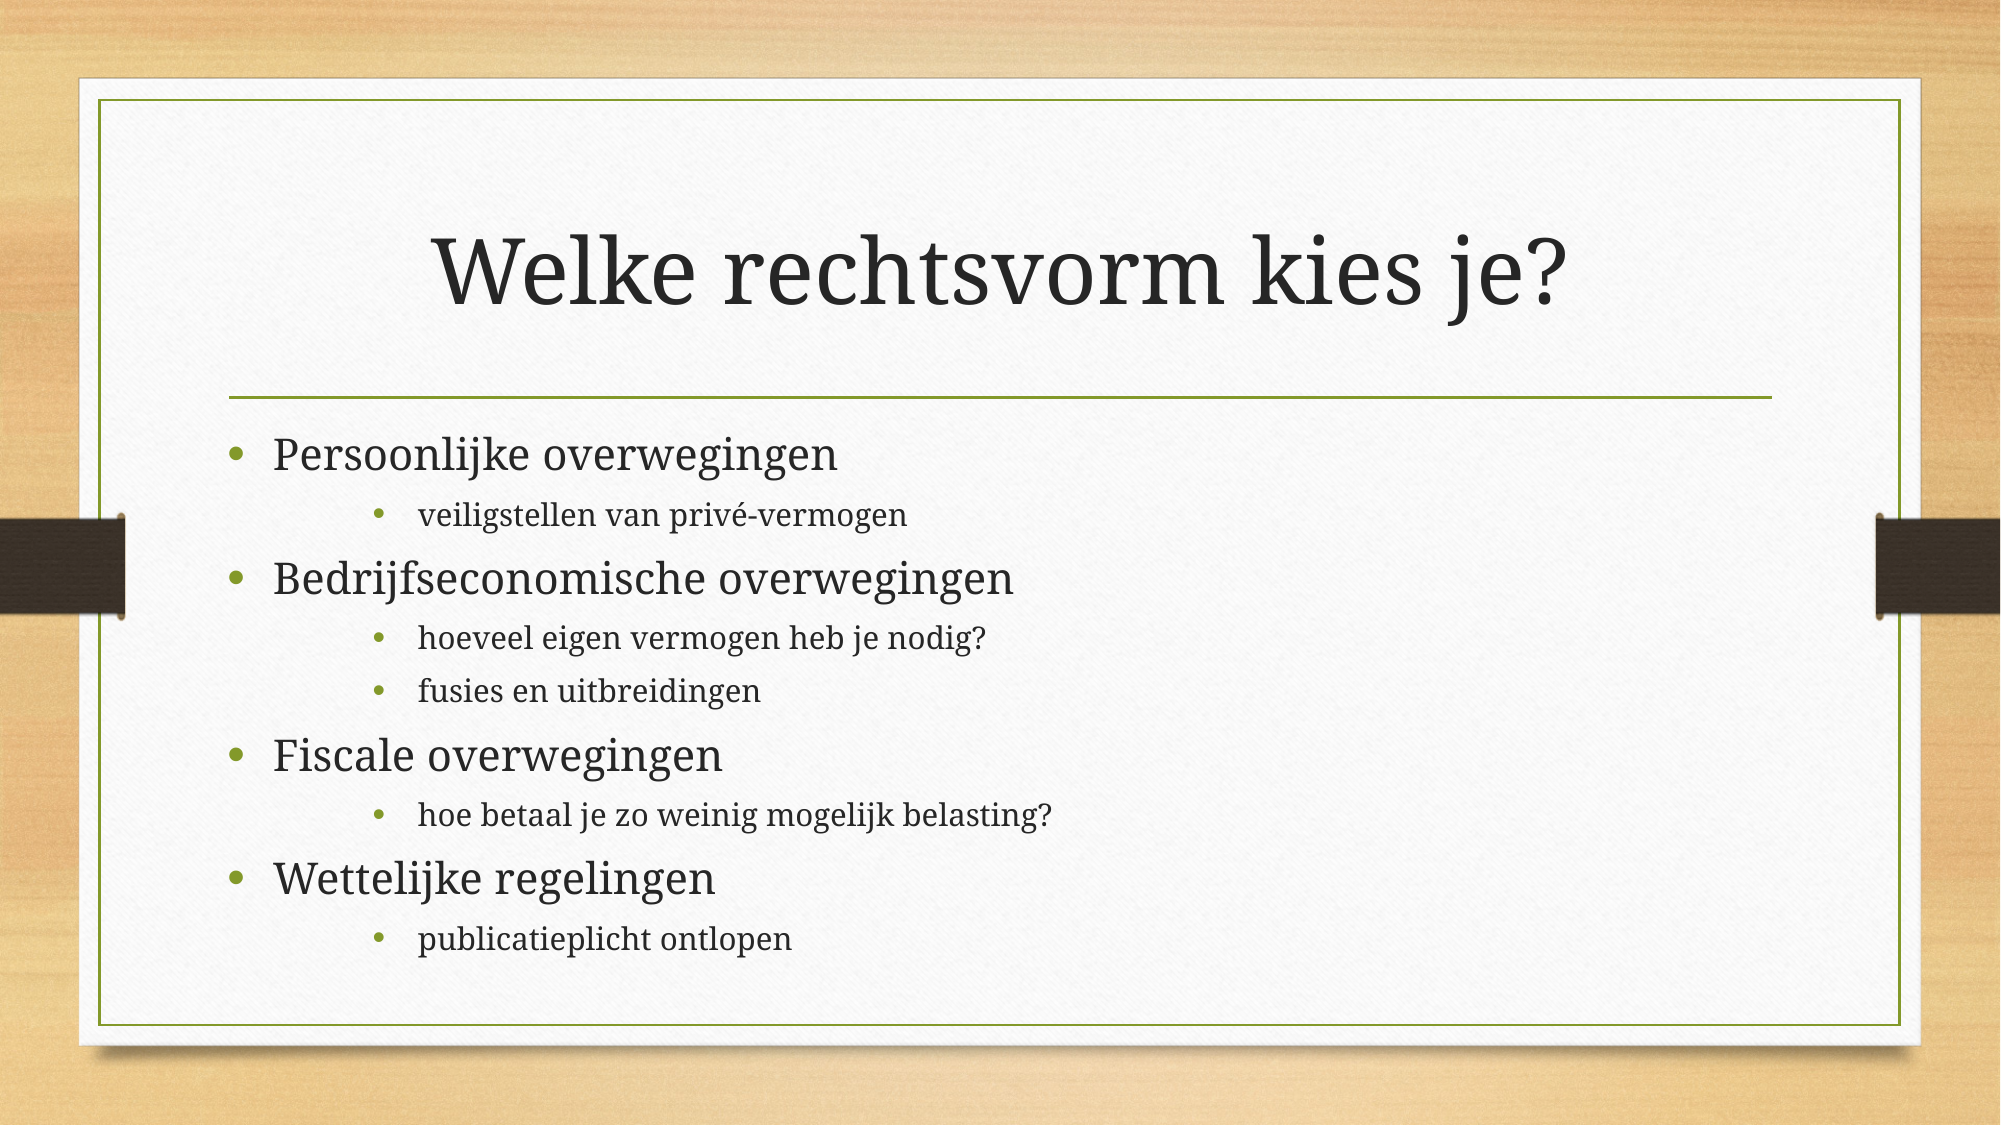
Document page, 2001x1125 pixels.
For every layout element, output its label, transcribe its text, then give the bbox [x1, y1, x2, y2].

title Welke rechtsvorm kies je? [212, 161, 1788, 375]
list Persoonlijke overwegingen veiligstellen van privé-vermogen Bedrijfseconomische overwegingen hoeveel eigen vermogen heb je nodig? fusies en uitbreidingen Fiscale overwegingen hoe betaal je zo weinig mogelijk belasting? Wettelijke regelingen publicatieplicht ontlopen [212, 419, 1788, 964]
picture [0, 0, 2001, 1125]
